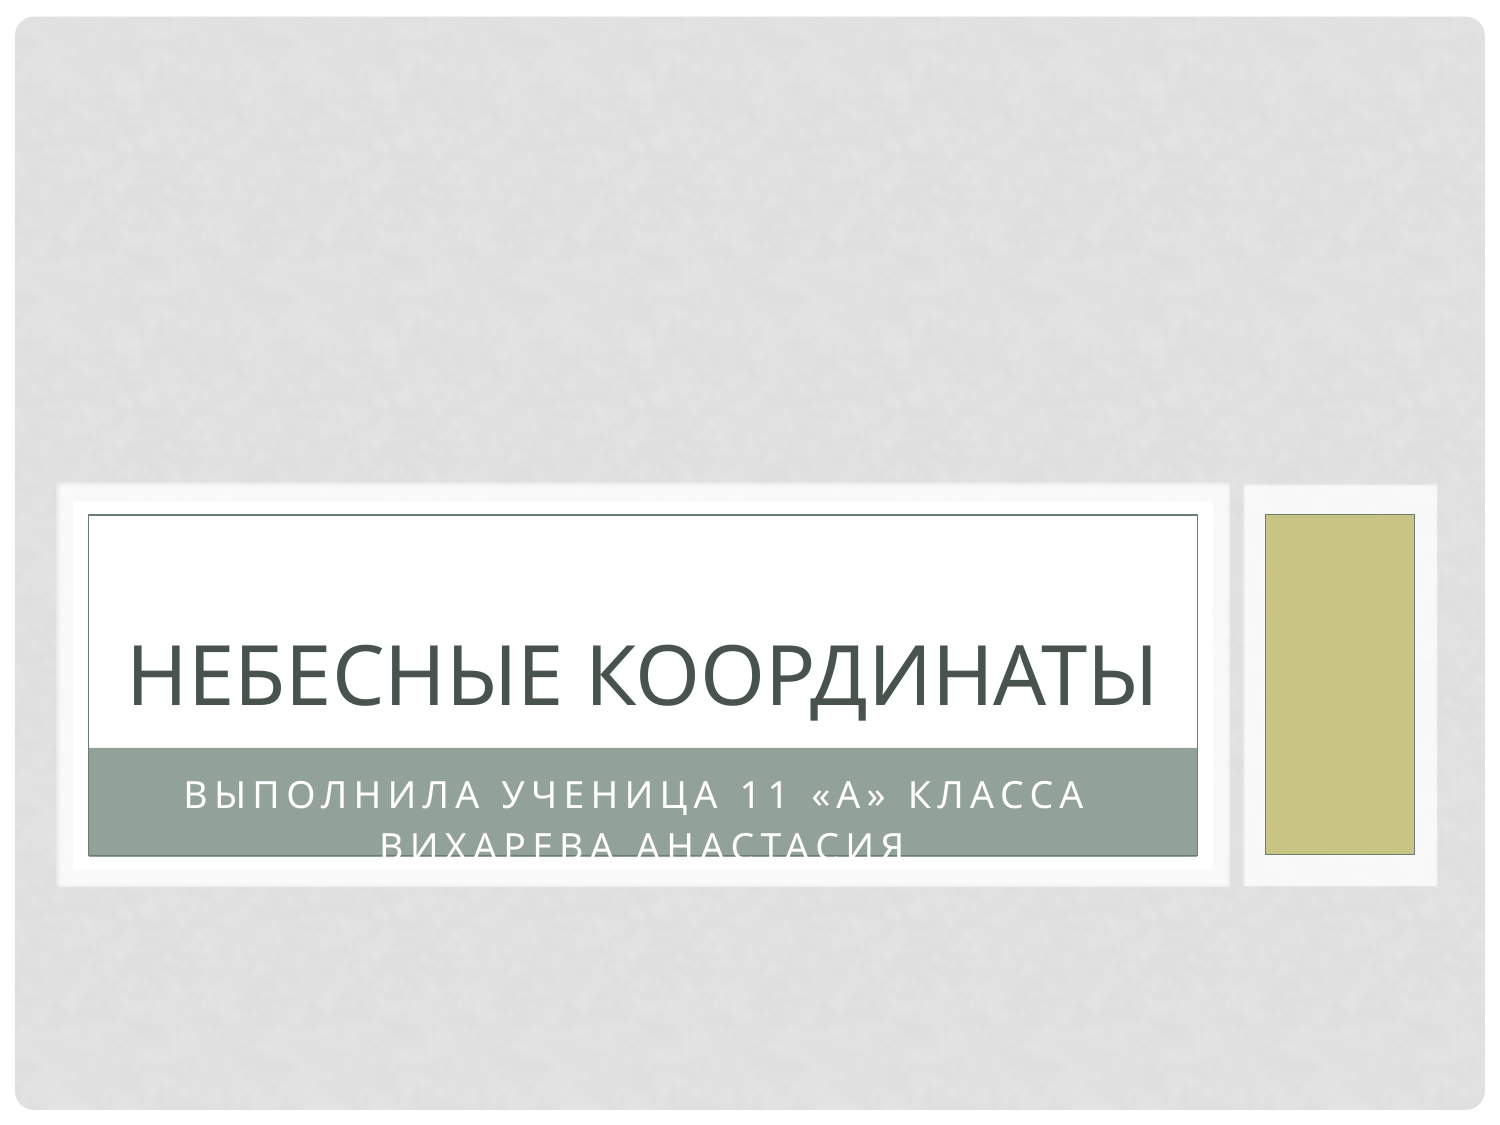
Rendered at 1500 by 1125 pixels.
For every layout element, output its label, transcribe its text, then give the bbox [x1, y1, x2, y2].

title Небесные координаты [99, 529, 1187, 730]
subtitle выполнила ученица 11 «А» класса Вихарева Анастасия [135, 763, 1149, 876]
